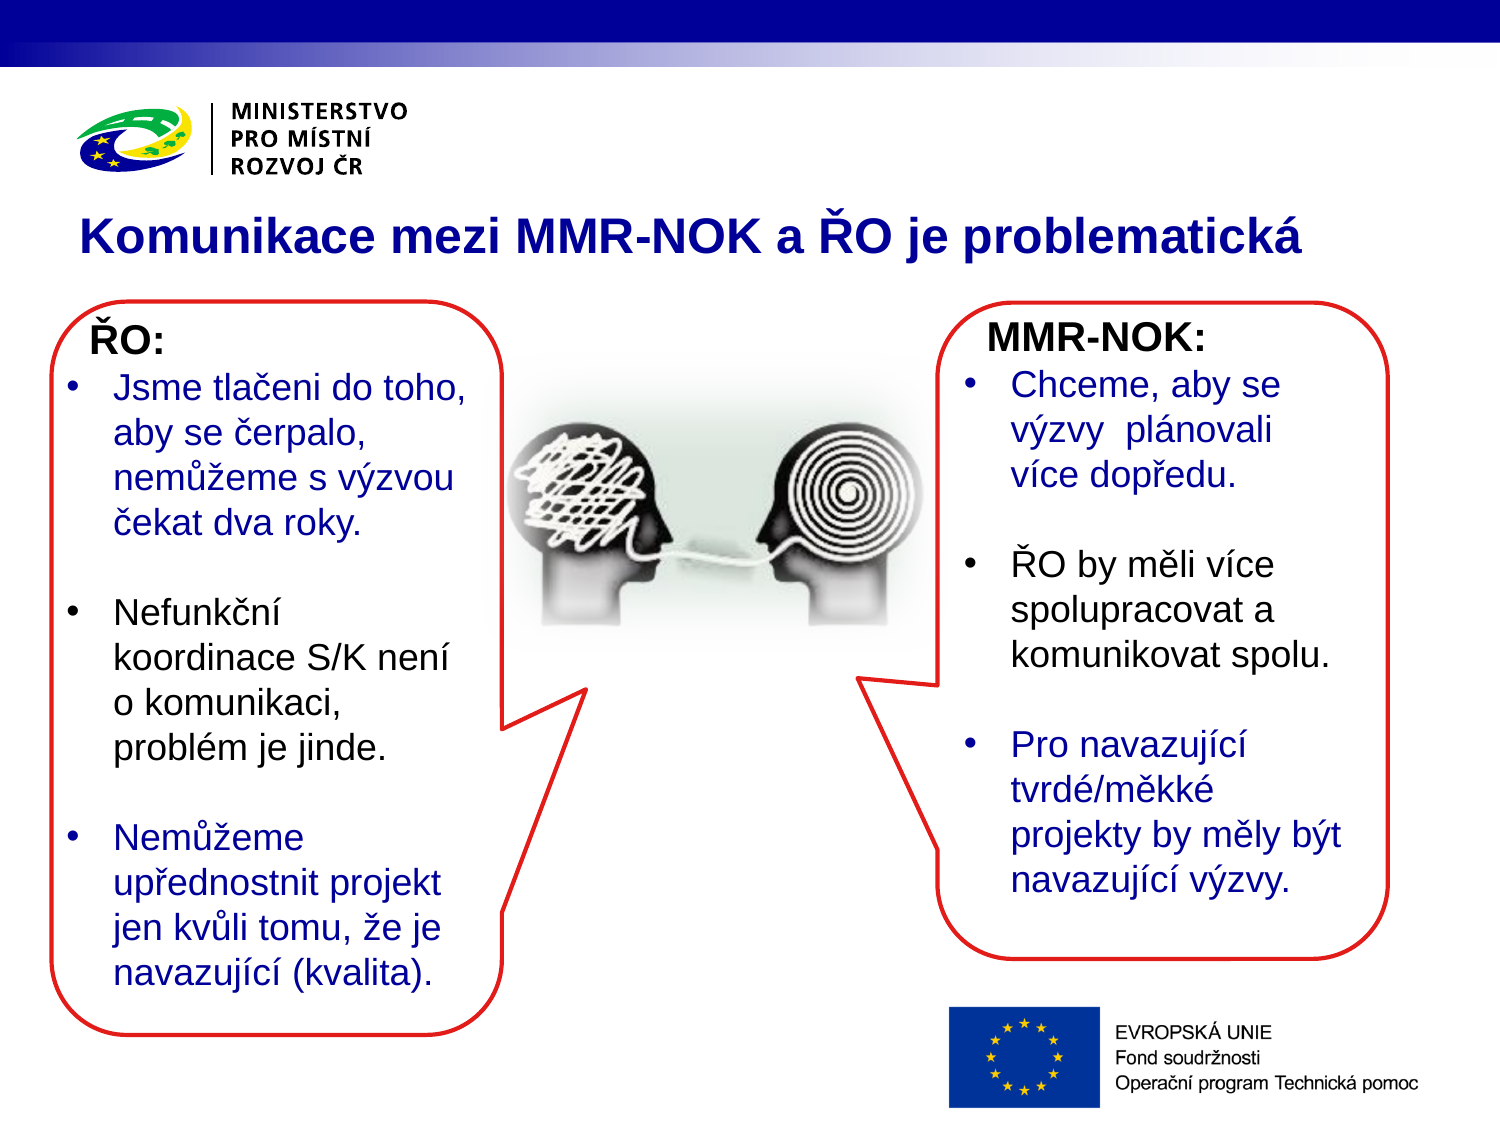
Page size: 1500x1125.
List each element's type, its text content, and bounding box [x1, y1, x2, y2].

picture [915, 973, 1452, 1125]
text_box [484, 666, 589, 1012]
text_box [978, 953, 1347, 962]
text_box [484, 324, 499, 348]
text_box [941, 335, 948, 348]
text_box MMR-NOK: Chceme, aby se výzvy plánovali více dopředu. ŘO by měli více spolupracovat a komunikovat spolu. Pro navazující tvrdé/měkké projekty by měly být navazující výzvy. [948, 302, 1363, 953]
picture [478, 349, 951, 657]
title Komunikace mezi MMR-NOK a ŘO je problematická [64, 196, 1425, 279]
text_box [855, 665, 948, 927]
text_box [1363, 319, 1390, 943]
text_box ŘO: Jsme tlačeni do toho, aby se čerpalo, nemůžeme s výzvou čekat dva roky. Nefunkční koordinace S/K není o komunikaci, problém je jinde. Nemůžeme upřednostnit projekt jen kvůli tomu, že je navazující (kvalita). [51, 305, 484, 1046]
text_box [98, 299, 456, 305]
